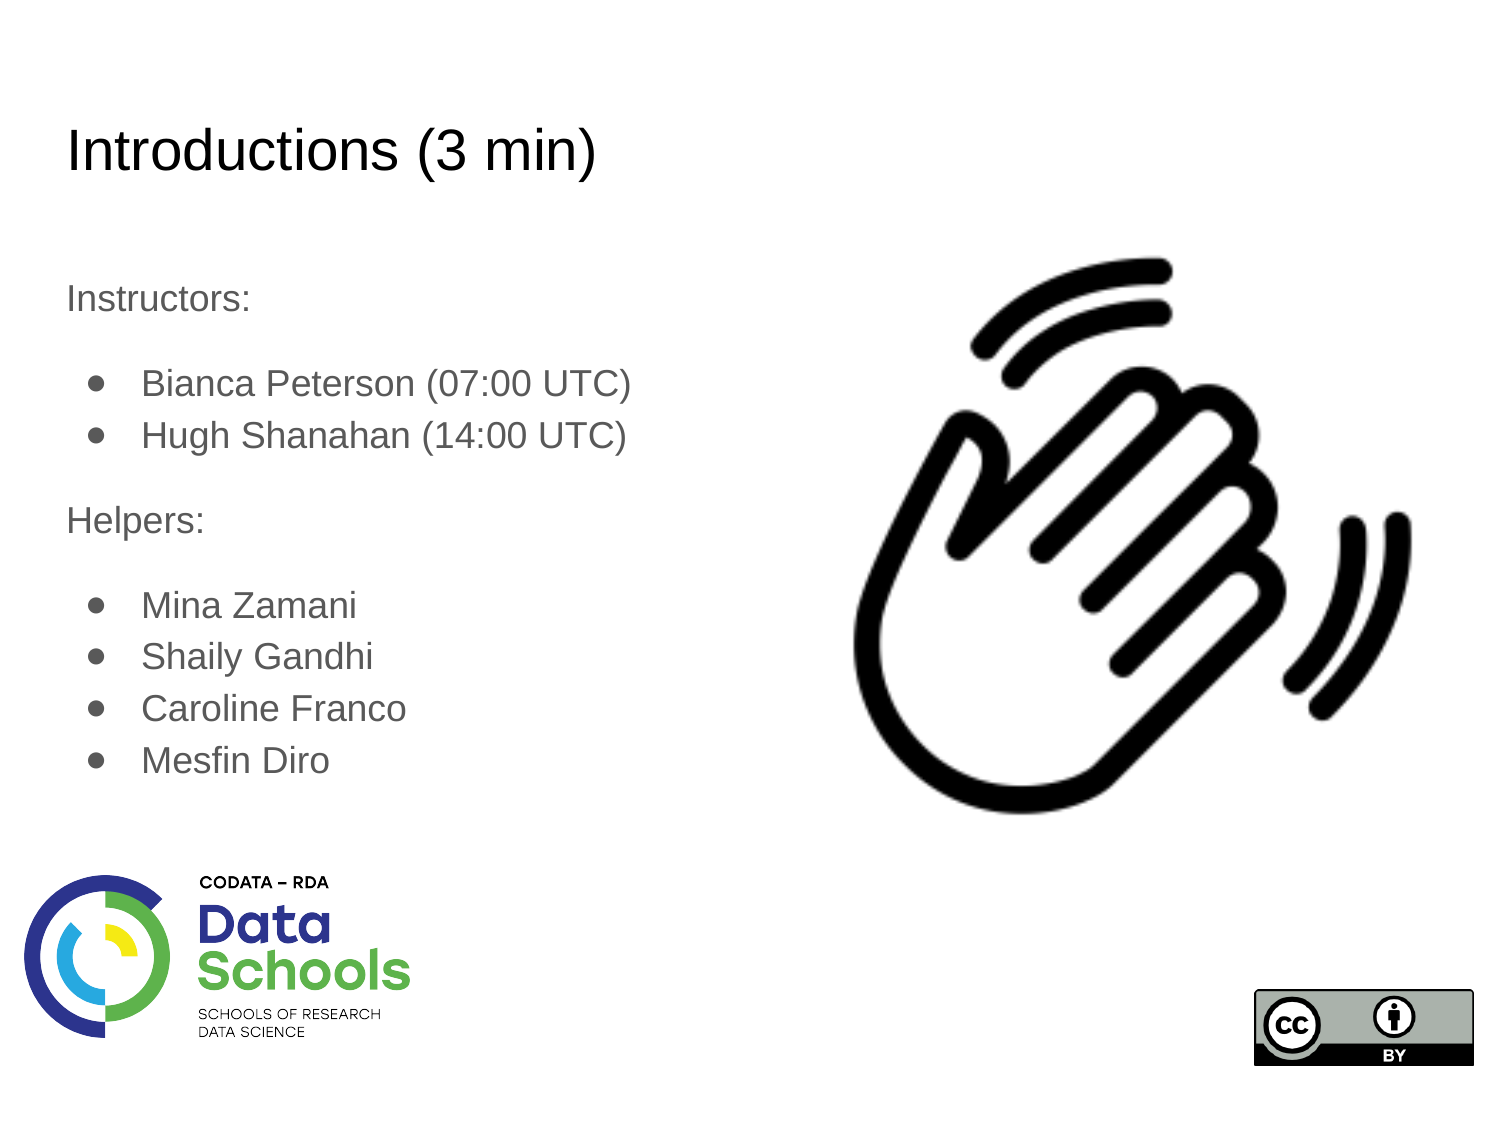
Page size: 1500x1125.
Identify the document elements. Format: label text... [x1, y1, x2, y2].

picture [848, 251, 1418, 821]
title Introductions (3 min) [51, 97, 1449, 223]
picture [1254, 988, 1474, 1066]
list Instructors: Bianca Peterson (07:00 UTC) Hugh Shanahan (14:00 UTC) Helpers: Mina Zamani Shaily Gandhi Caroline Franco Mesfin Diro [51, 252, 846, 821]
picture [24, 875, 411, 1038]
